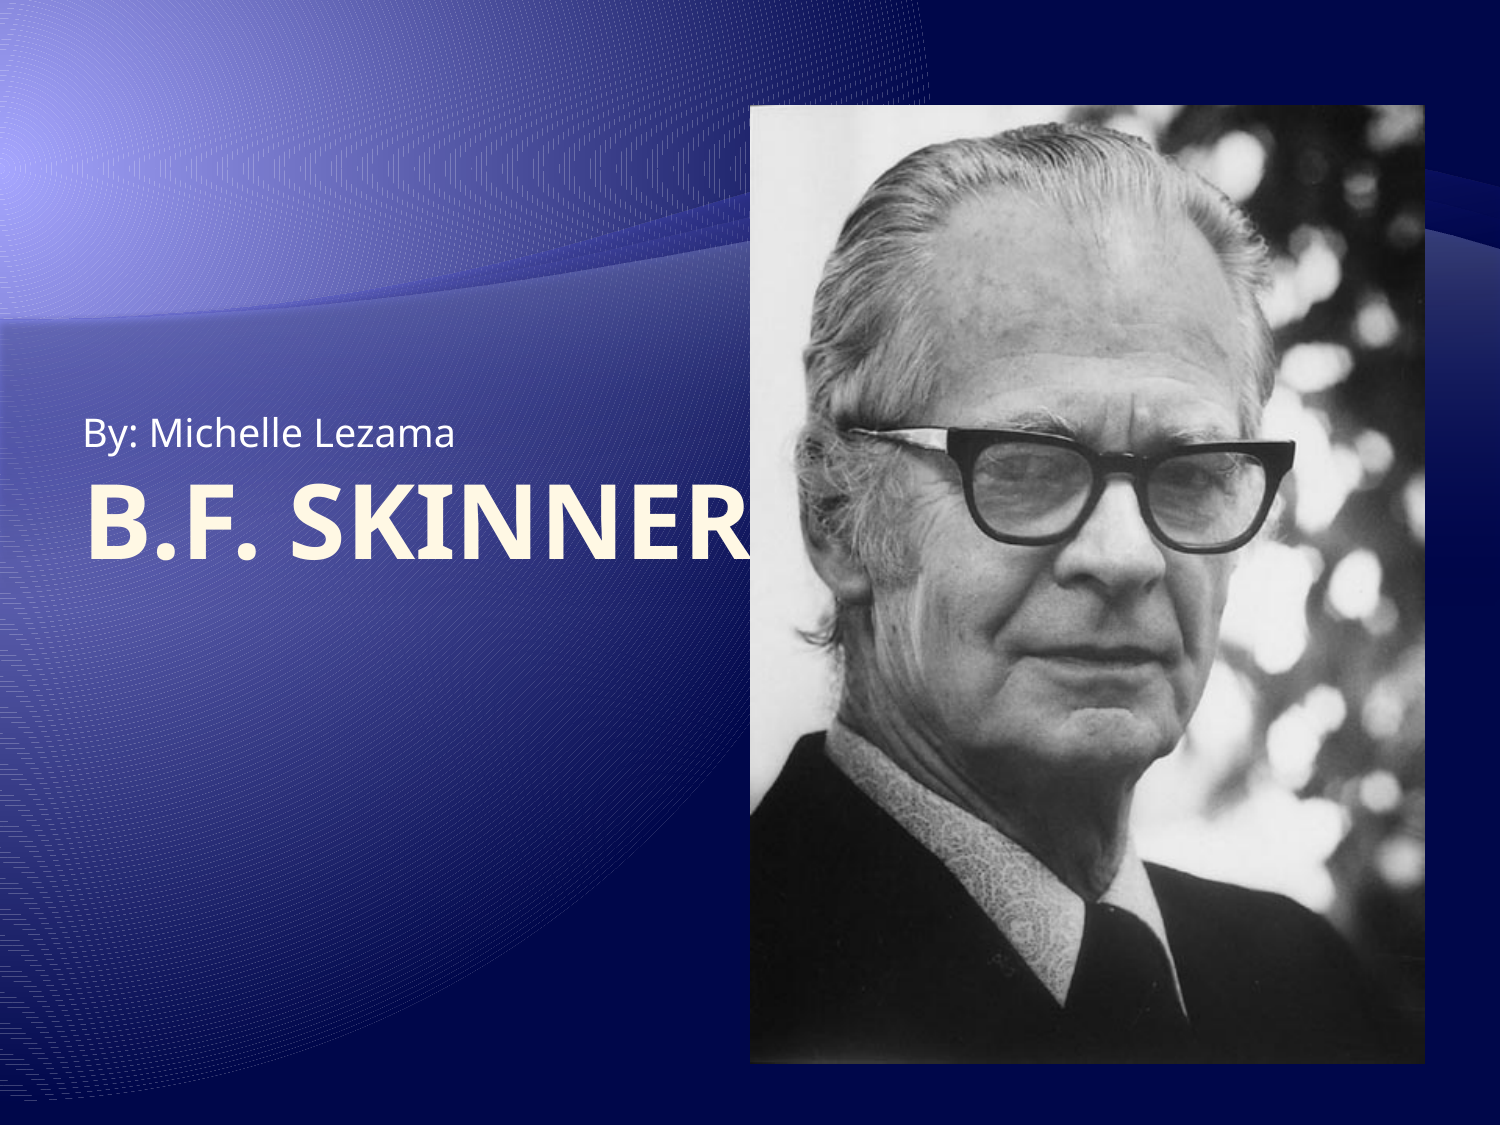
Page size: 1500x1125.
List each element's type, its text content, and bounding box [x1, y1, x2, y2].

subtitle By: Michelle Lezama [82, 255, 742, 456]
picture [749, 105, 1426, 1064]
title B.F. Skinner [82, 456, 742, 811]
